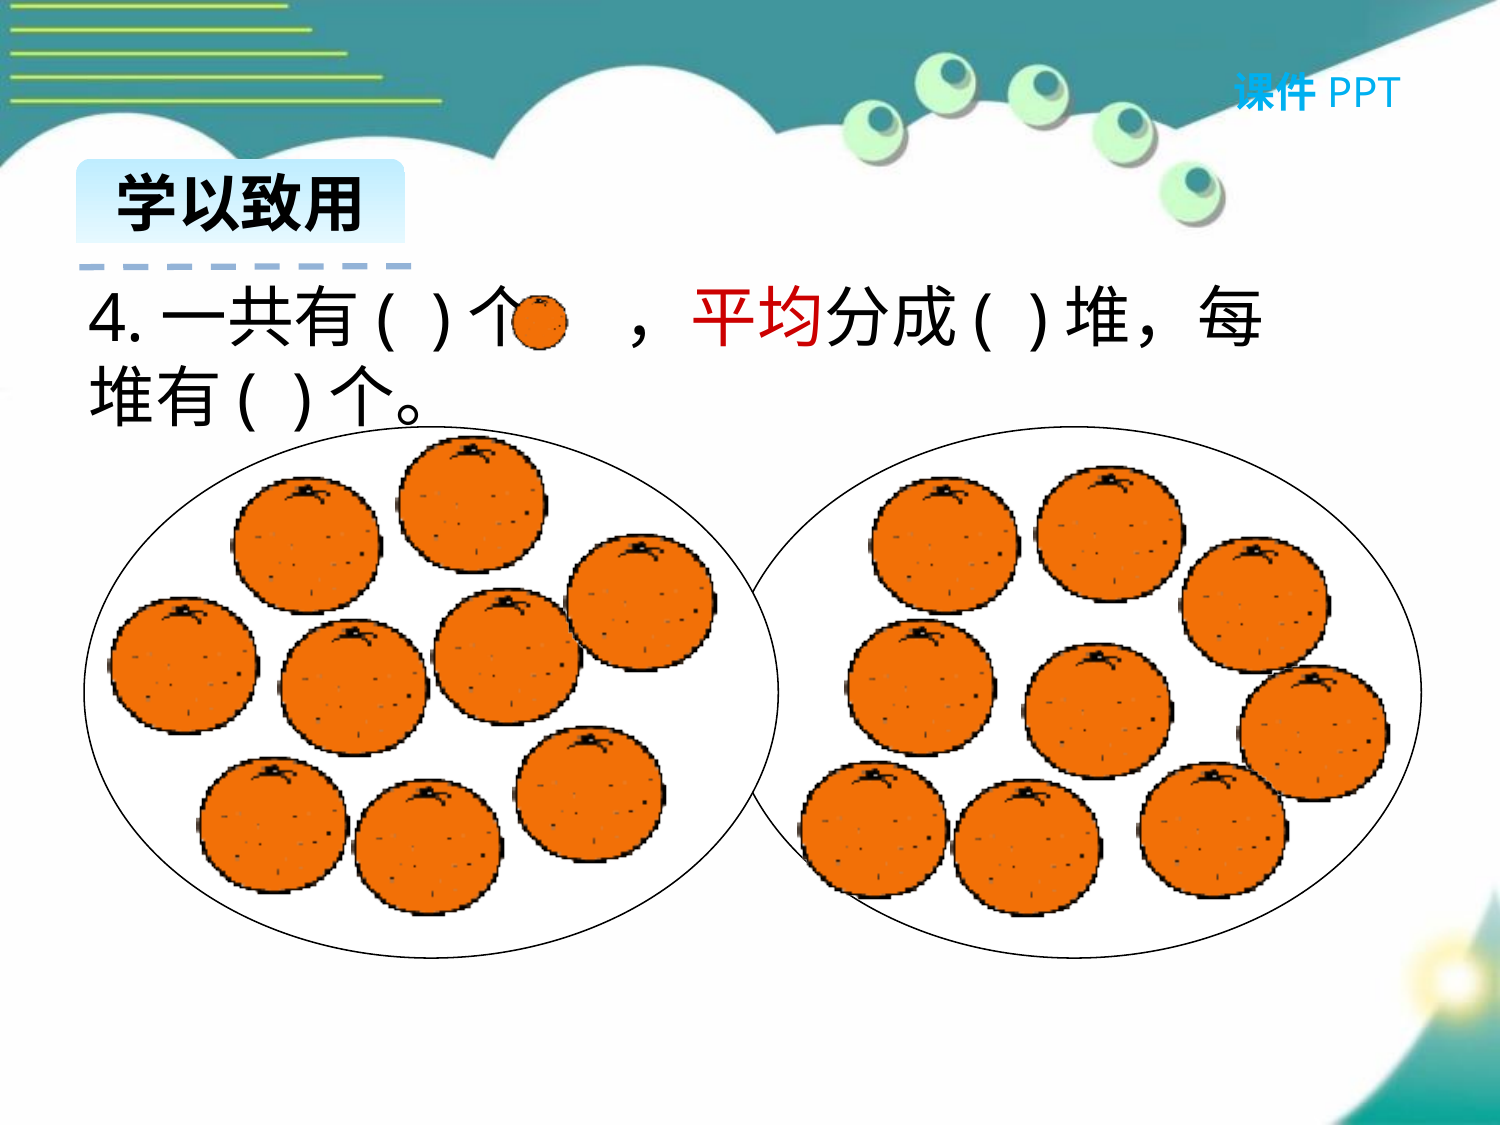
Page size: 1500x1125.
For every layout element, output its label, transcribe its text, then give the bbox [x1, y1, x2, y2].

text_box [249, 451, 390, 466]
text_box [884, 795, 1266, 959]
text_box [892, 451, 1422, 768]
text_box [73, 266, 1342, 443]
text_box [565, 451, 699, 523]
text_box [84, 608, 191, 885]
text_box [76, 158, 420, 268]
text_box [232, 562, 779, 959]
text_box [113, 479, 224, 585]
picture [0, 0, 1500, 1125]
text_box [753, 482, 862, 847]
text_box [1306, 818, 1381, 891]
text_box 课件PPT [1218, 58, 1418, 124]
